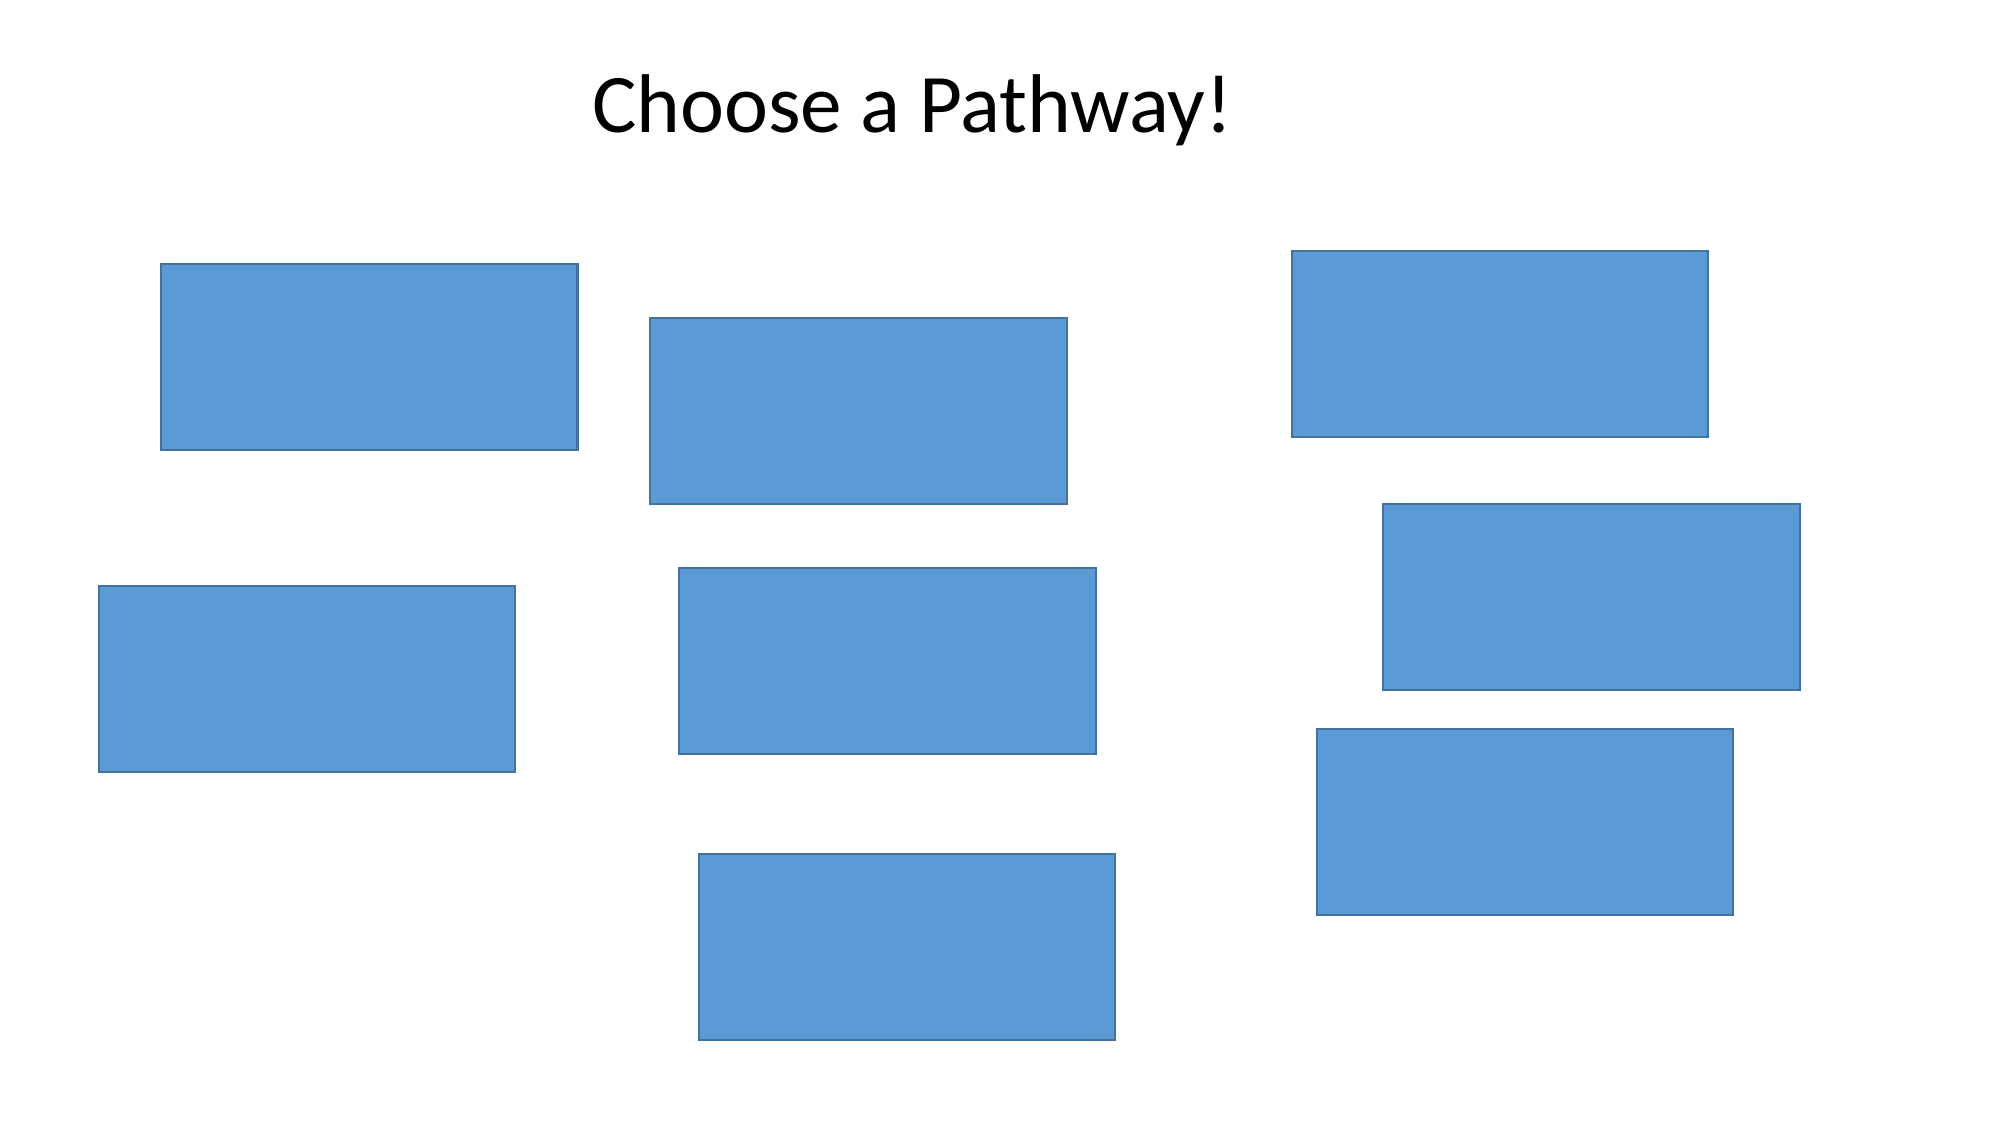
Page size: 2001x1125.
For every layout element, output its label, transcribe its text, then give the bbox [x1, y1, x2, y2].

text_box [1291, 250, 1709, 438]
text_box [678, 567, 1097, 755]
text_box [698, 853, 1116, 1041]
text_box [1316, 728, 1734, 916]
text_box [649, 317, 1068, 505]
text_box [1382, 503, 1801, 691]
text_box [160, 263, 579, 451]
text_box [98, 585, 516, 773]
text_box Choose a Pathway! [577, 42, 1471, 157]
